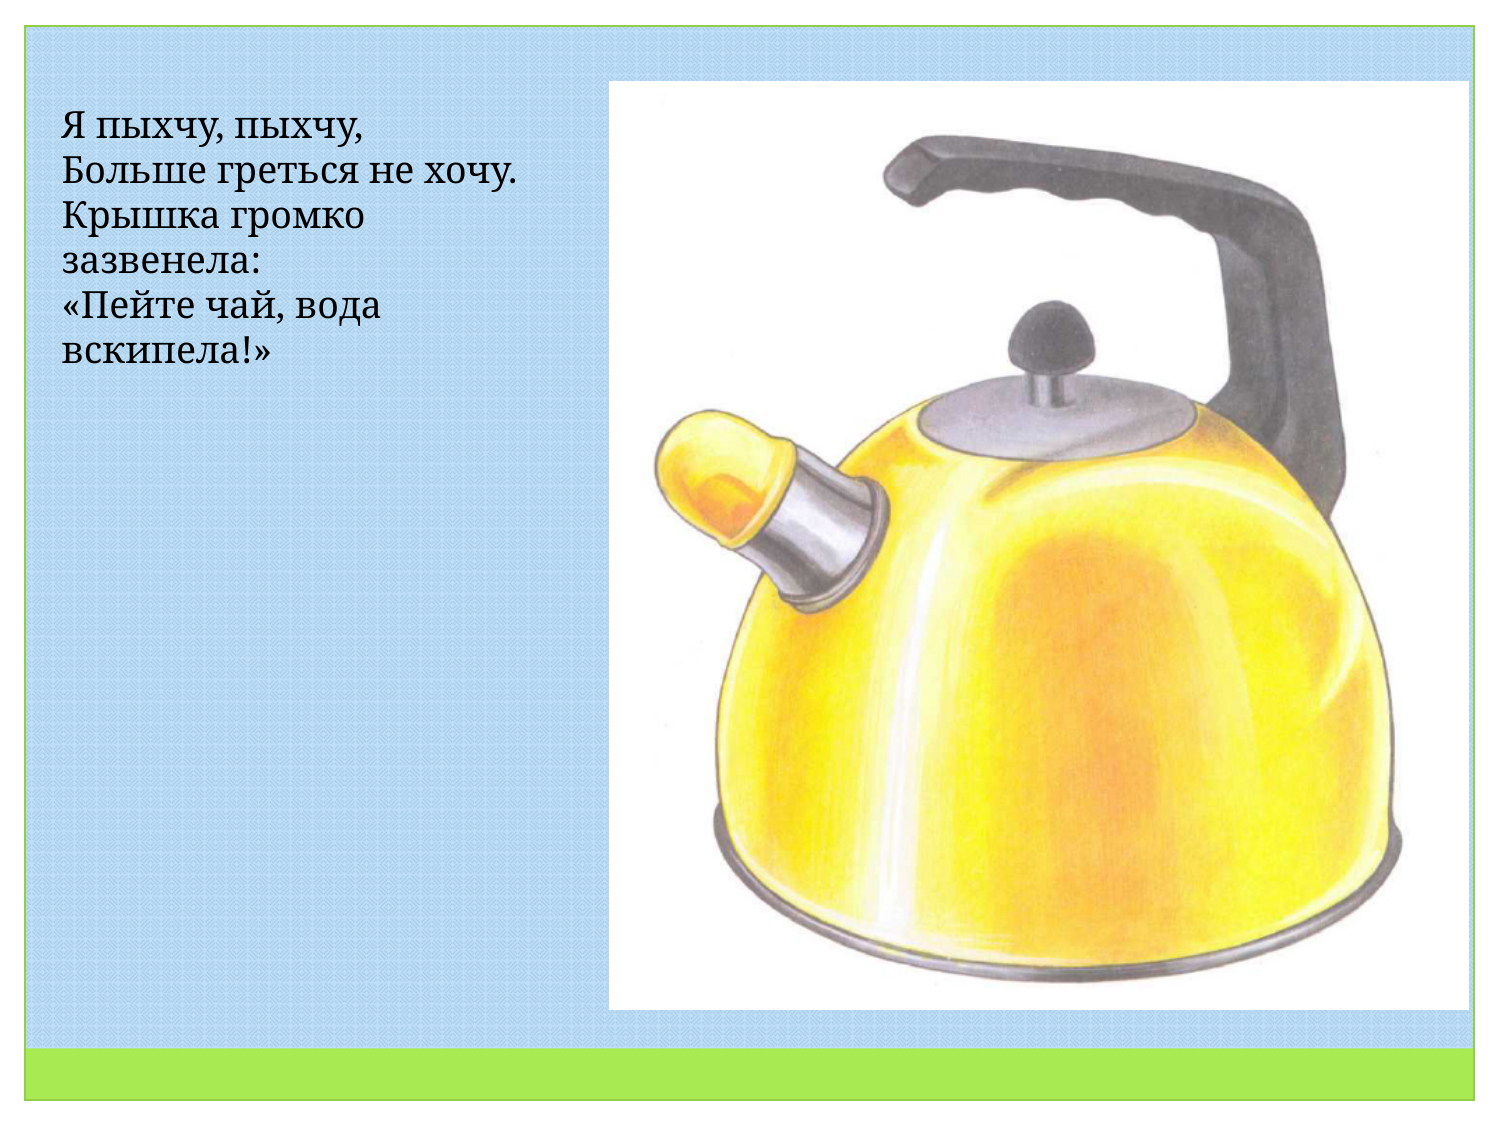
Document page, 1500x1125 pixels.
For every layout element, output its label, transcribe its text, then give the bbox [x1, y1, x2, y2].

text_box Я пыхчу, пыхчу, Больше греться не хочу. Крышка громко зазвенела: «Пейте чай, вода вскипела!» [46, 93, 586, 379]
picture [609, 81, 1469, 1010]
